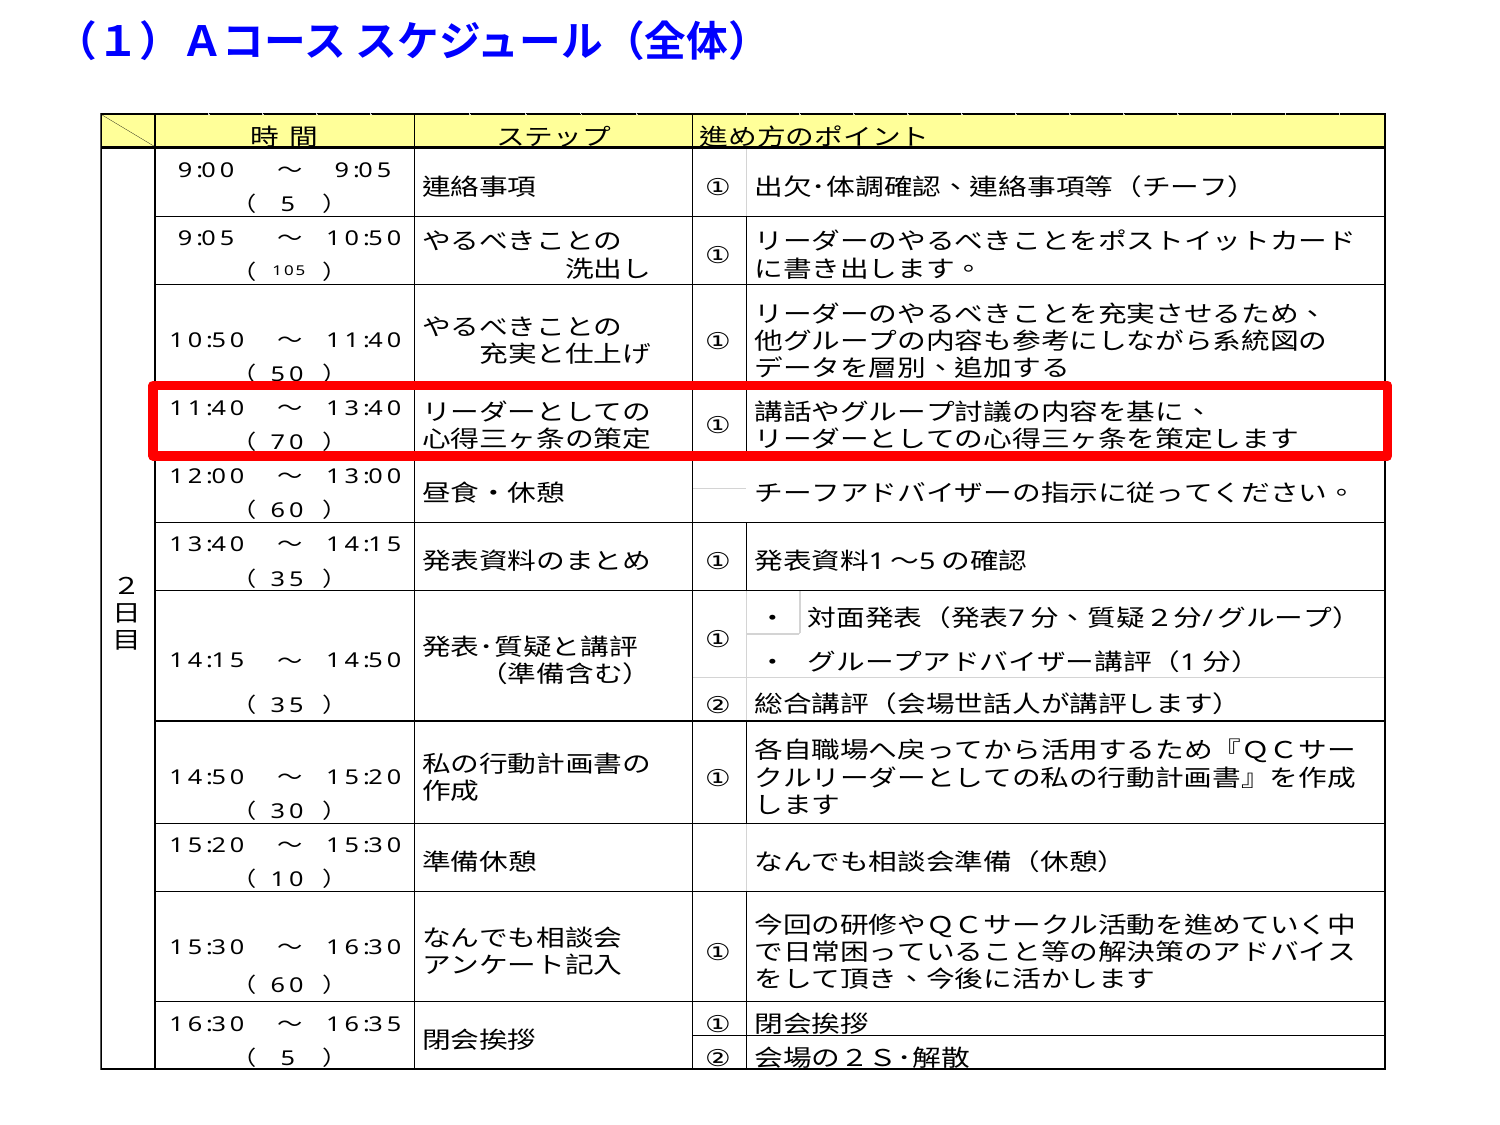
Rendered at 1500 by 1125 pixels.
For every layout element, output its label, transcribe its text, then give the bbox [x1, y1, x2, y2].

text_box （１）Ａコース スケジュール（全体） [41, 7, 1022, 73]
picture [100, 113, 1388, 1071]
